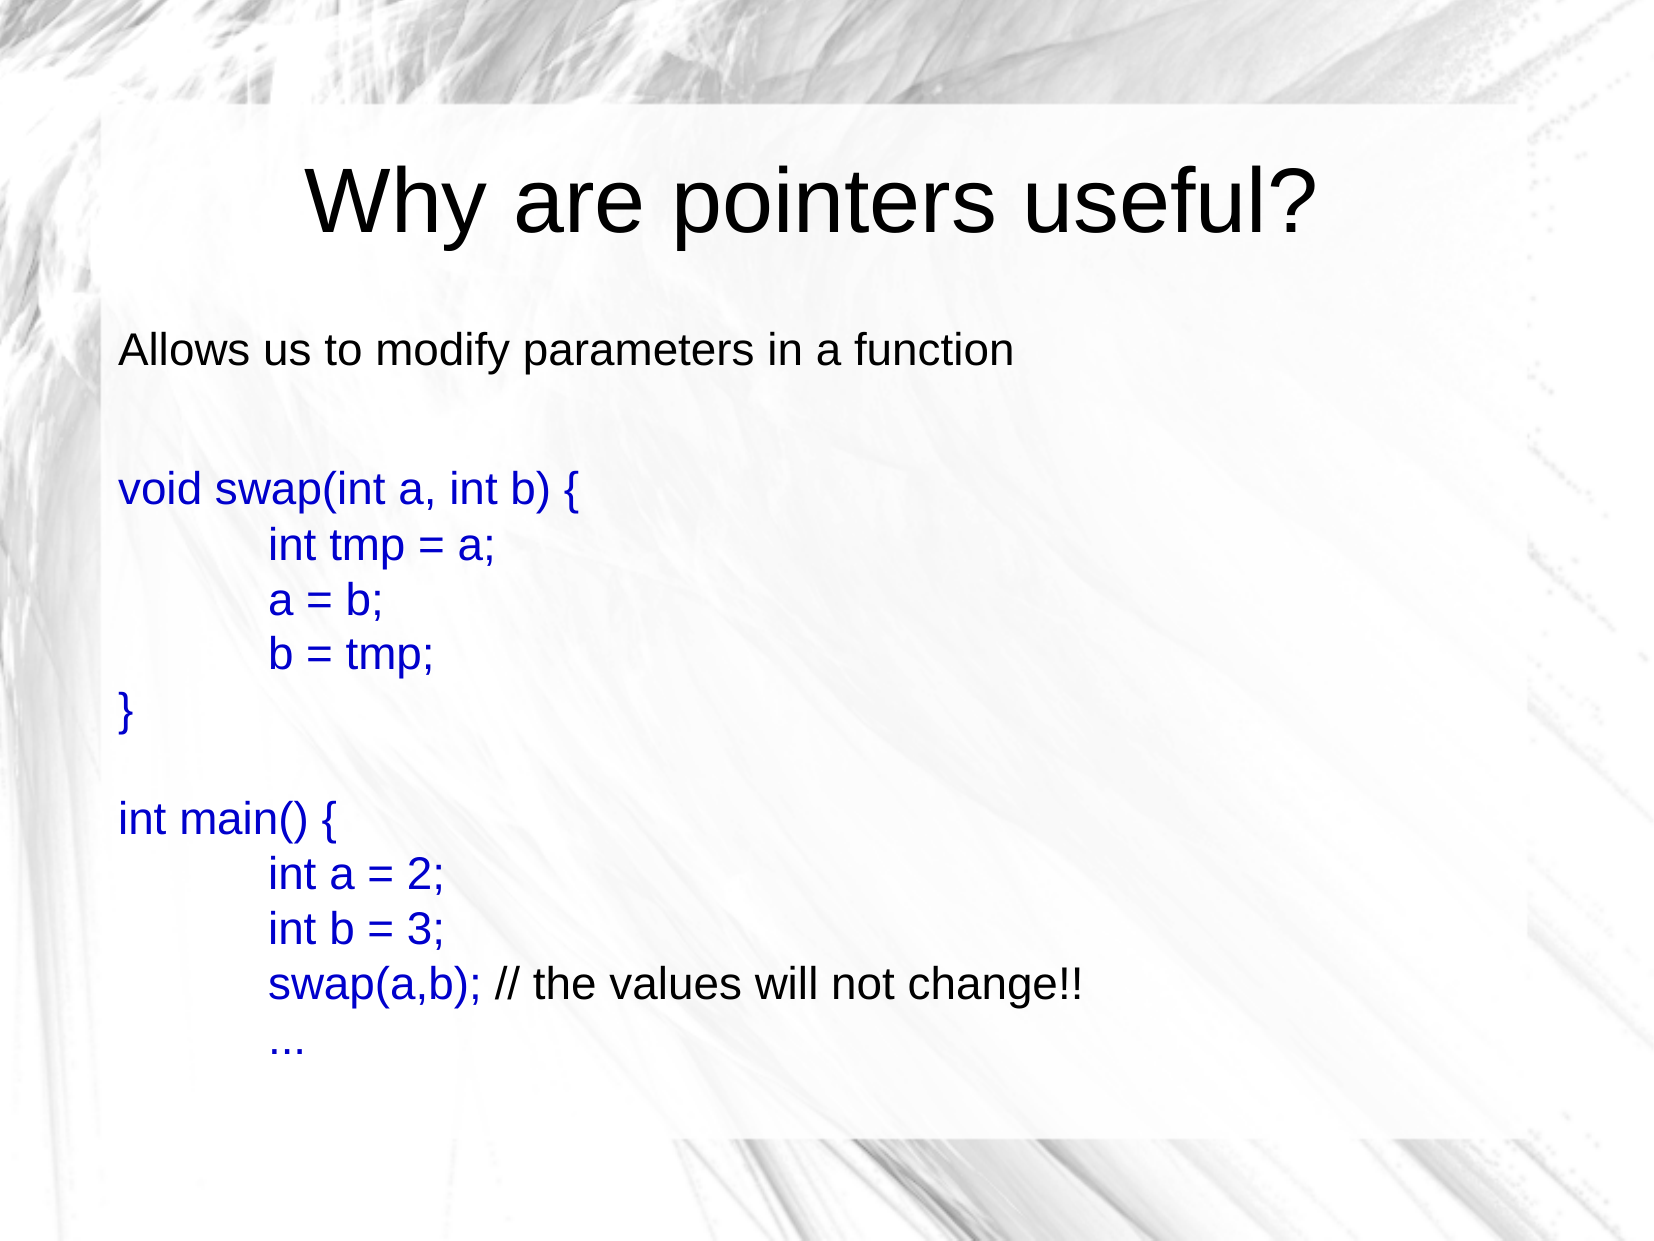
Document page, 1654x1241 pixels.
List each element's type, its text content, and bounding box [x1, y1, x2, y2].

title Why are pointers useful? [118, 112, 1506, 281]
picture [0, 0, 1654, 1241]
list Allows us to modify parameters in a function void swap(int a, int b) { int tmp = a; a = b; b = tmp; } int main() { int a = 2; int b = 3; swap(a,b); // the values will not change!! ... [118, 319, 1571, 1109]
